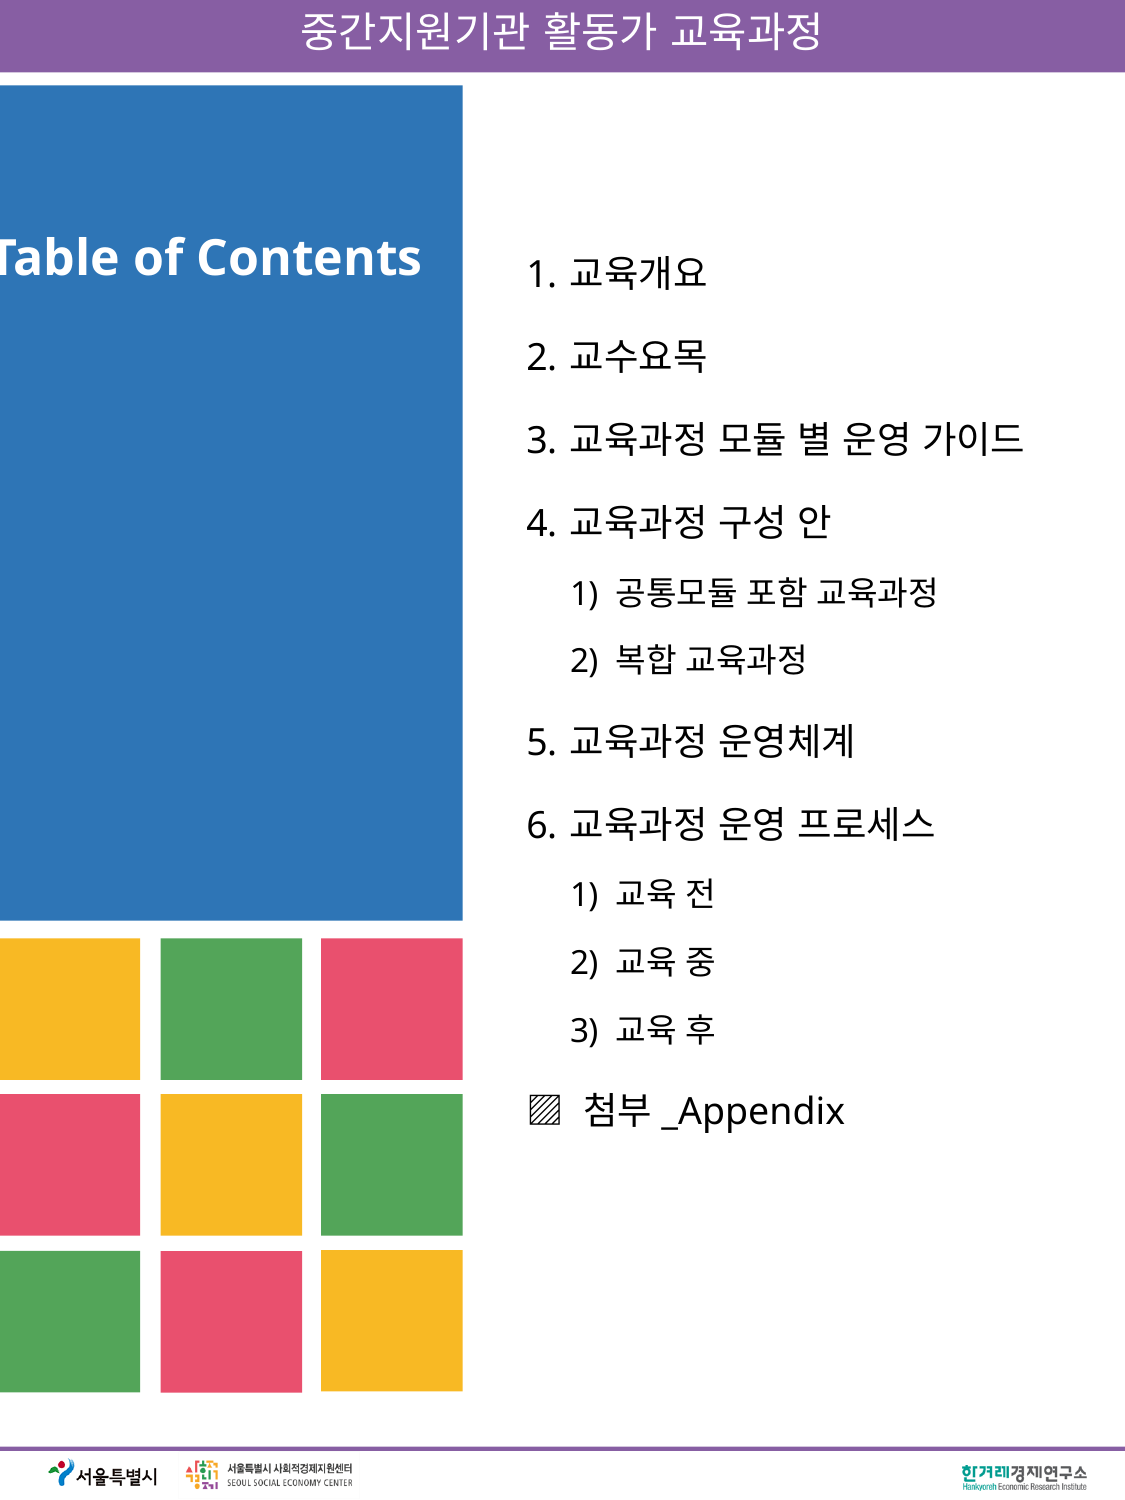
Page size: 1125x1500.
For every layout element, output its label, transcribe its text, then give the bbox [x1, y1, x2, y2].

picture [178, 1451, 360, 1499]
picture [48, 1457, 157, 1486]
list 교육개요 교수요목 교육과정 모듈 별 운영 가이드 교육과정 구성 안 공통모듈 포함 교육과정 복합 교육과정 교육과정 운영체계 교육과정 운영 프로세스 교육 전 교육 중 교육 후 ▨ 첨부_Appendix [511, 219, 1125, 1353]
picture [962, 1465, 1087, 1491]
